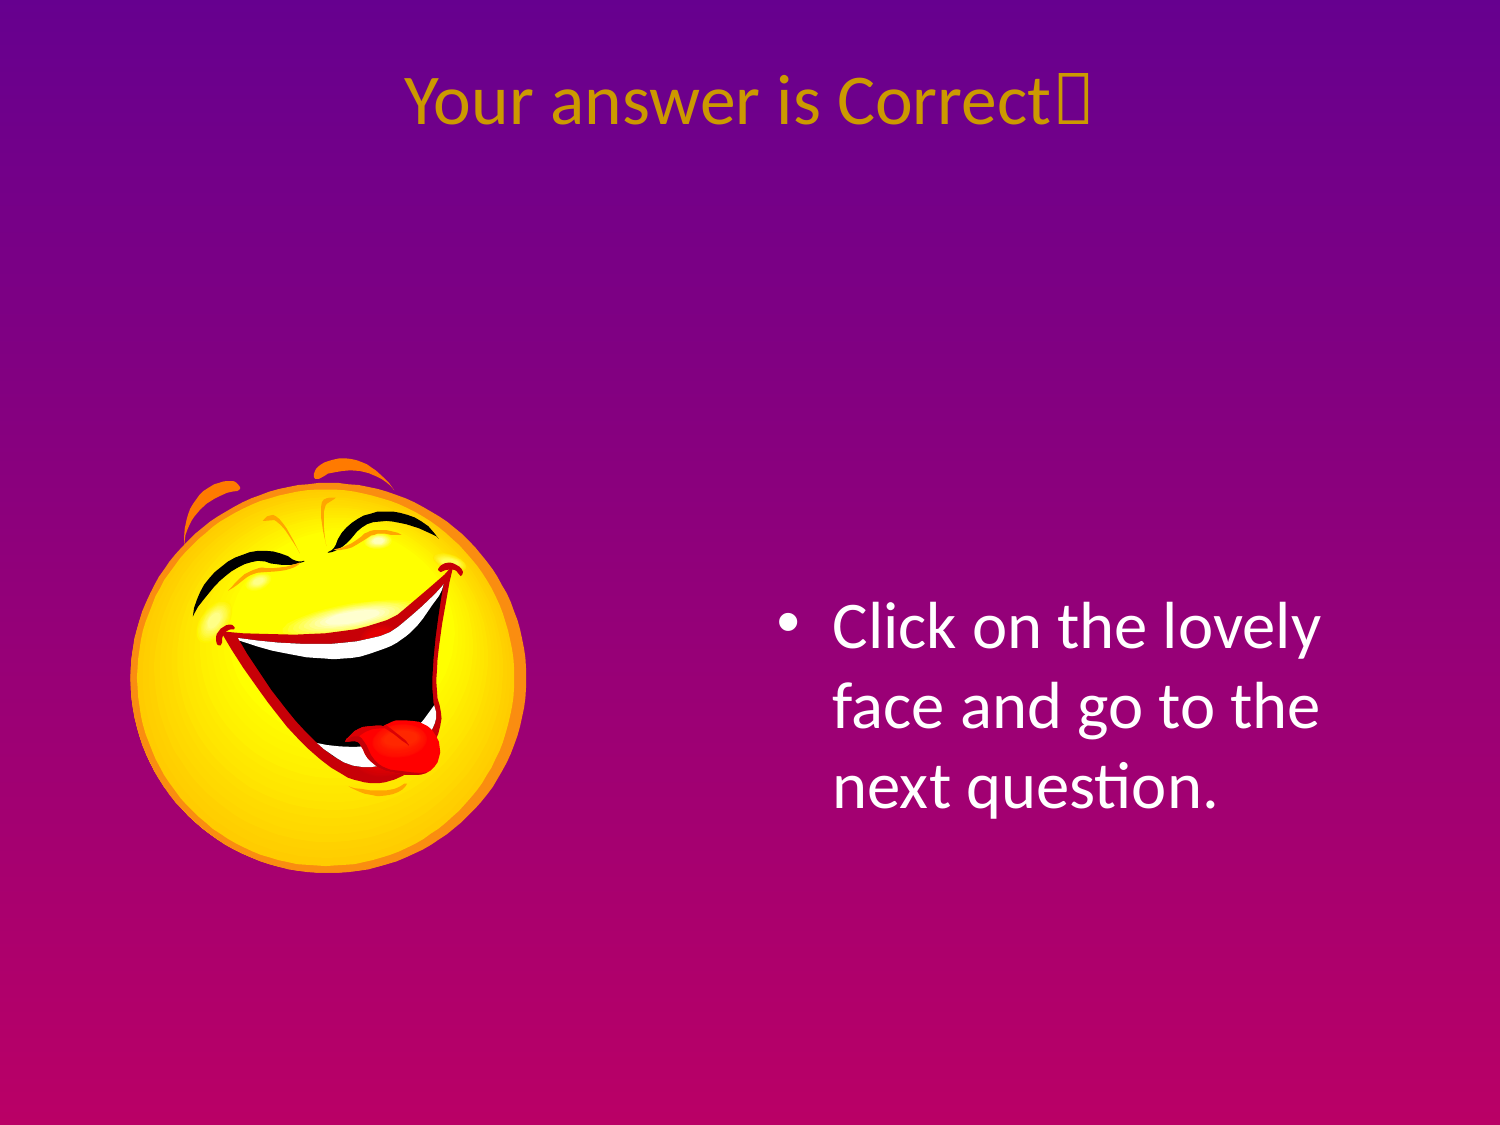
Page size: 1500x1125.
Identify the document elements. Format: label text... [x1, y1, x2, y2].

title Your answer is Correct [75, 45, 1425, 233]
list Click on the lovely face and go to the next question. [761, 574, 1449, 947]
picture [128, 456, 528, 875]
